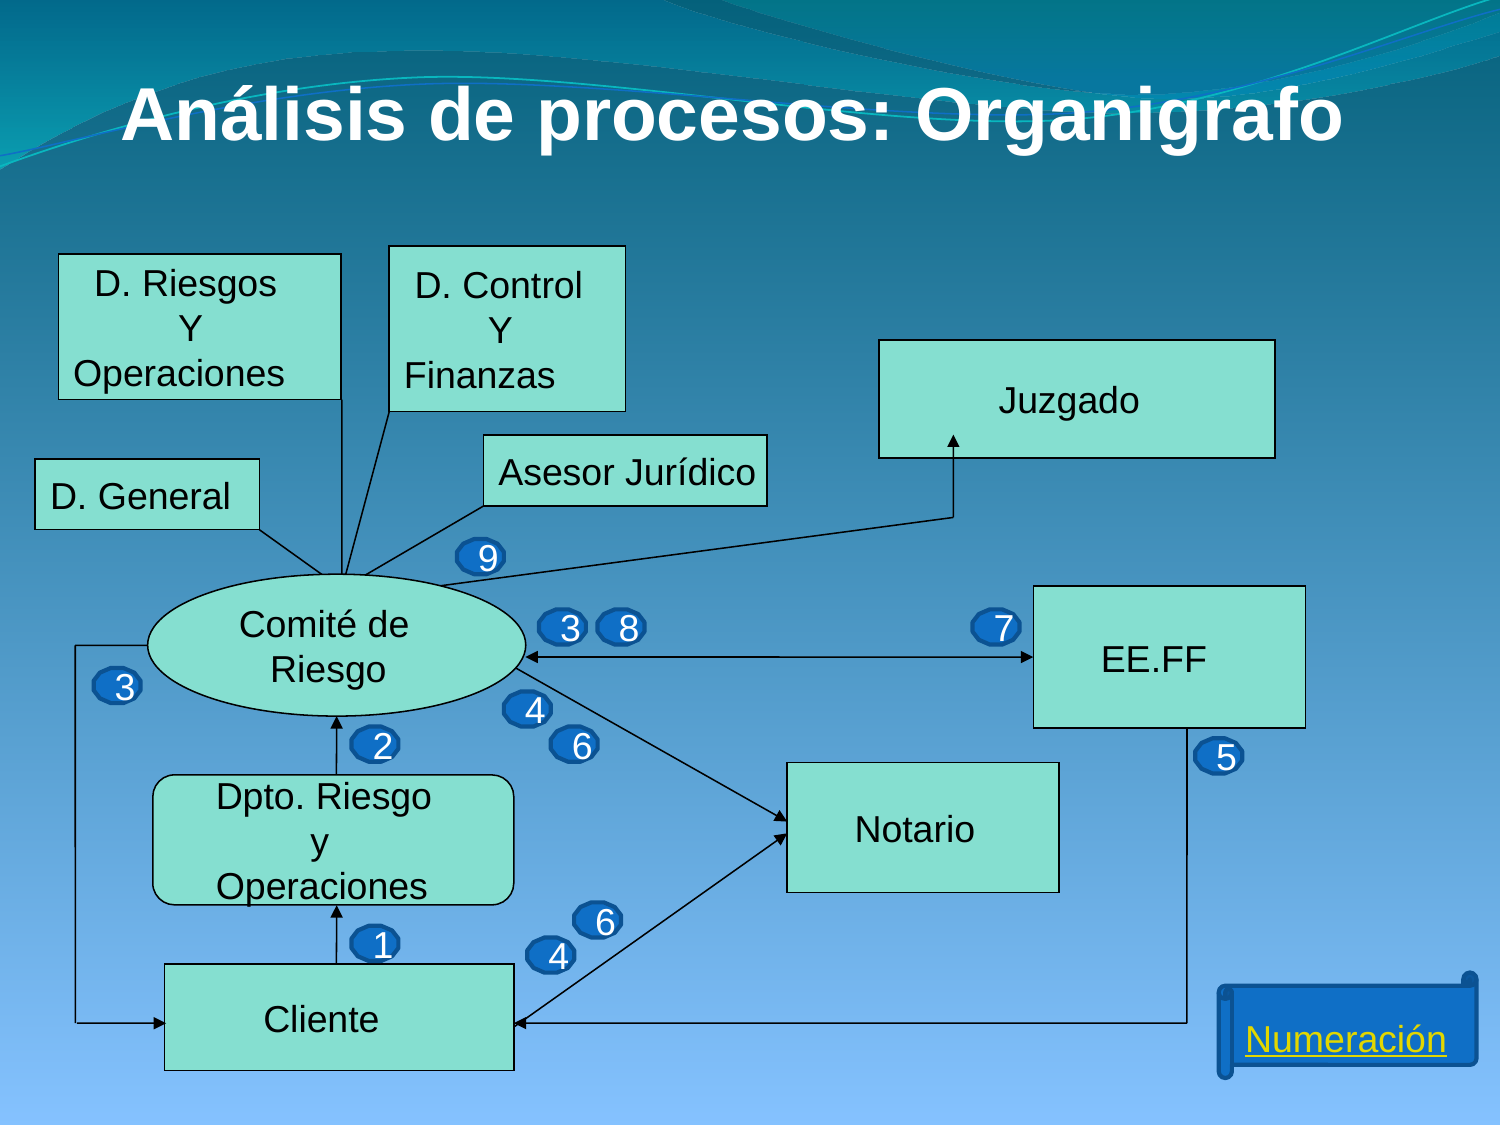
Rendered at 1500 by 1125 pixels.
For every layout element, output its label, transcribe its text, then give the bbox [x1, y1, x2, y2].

text_box [1216, 970, 1479, 1081]
text_box Numeración [1230, 1007, 1477, 1068]
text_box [164, 904, 514, 1071]
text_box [514, 719, 520, 1035]
text_box Análisis de procesos: Organigrafo [105, 58, 1372, 164]
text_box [516, 626, 522, 667]
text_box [169, 715, 173, 904]
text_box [525, 585, 1306, 729]
text_box Comité de Riesgo [147, 602, 518, 715]
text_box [421, 339, 1276, 589]
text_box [172, 715, 514, 904]
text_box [164, 904, 172, 1033]
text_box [503, 667, 1060, 1035]
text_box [167, 648, 172, 680]
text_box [34, 245, 768, 589]
text_box 5 [1193, 741, 1245, 776]
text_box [415, 341, 421, 589]
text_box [497, 669, 503, 683]
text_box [1060, 670, 1065, 729]
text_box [74, 645, 167, 1024]
